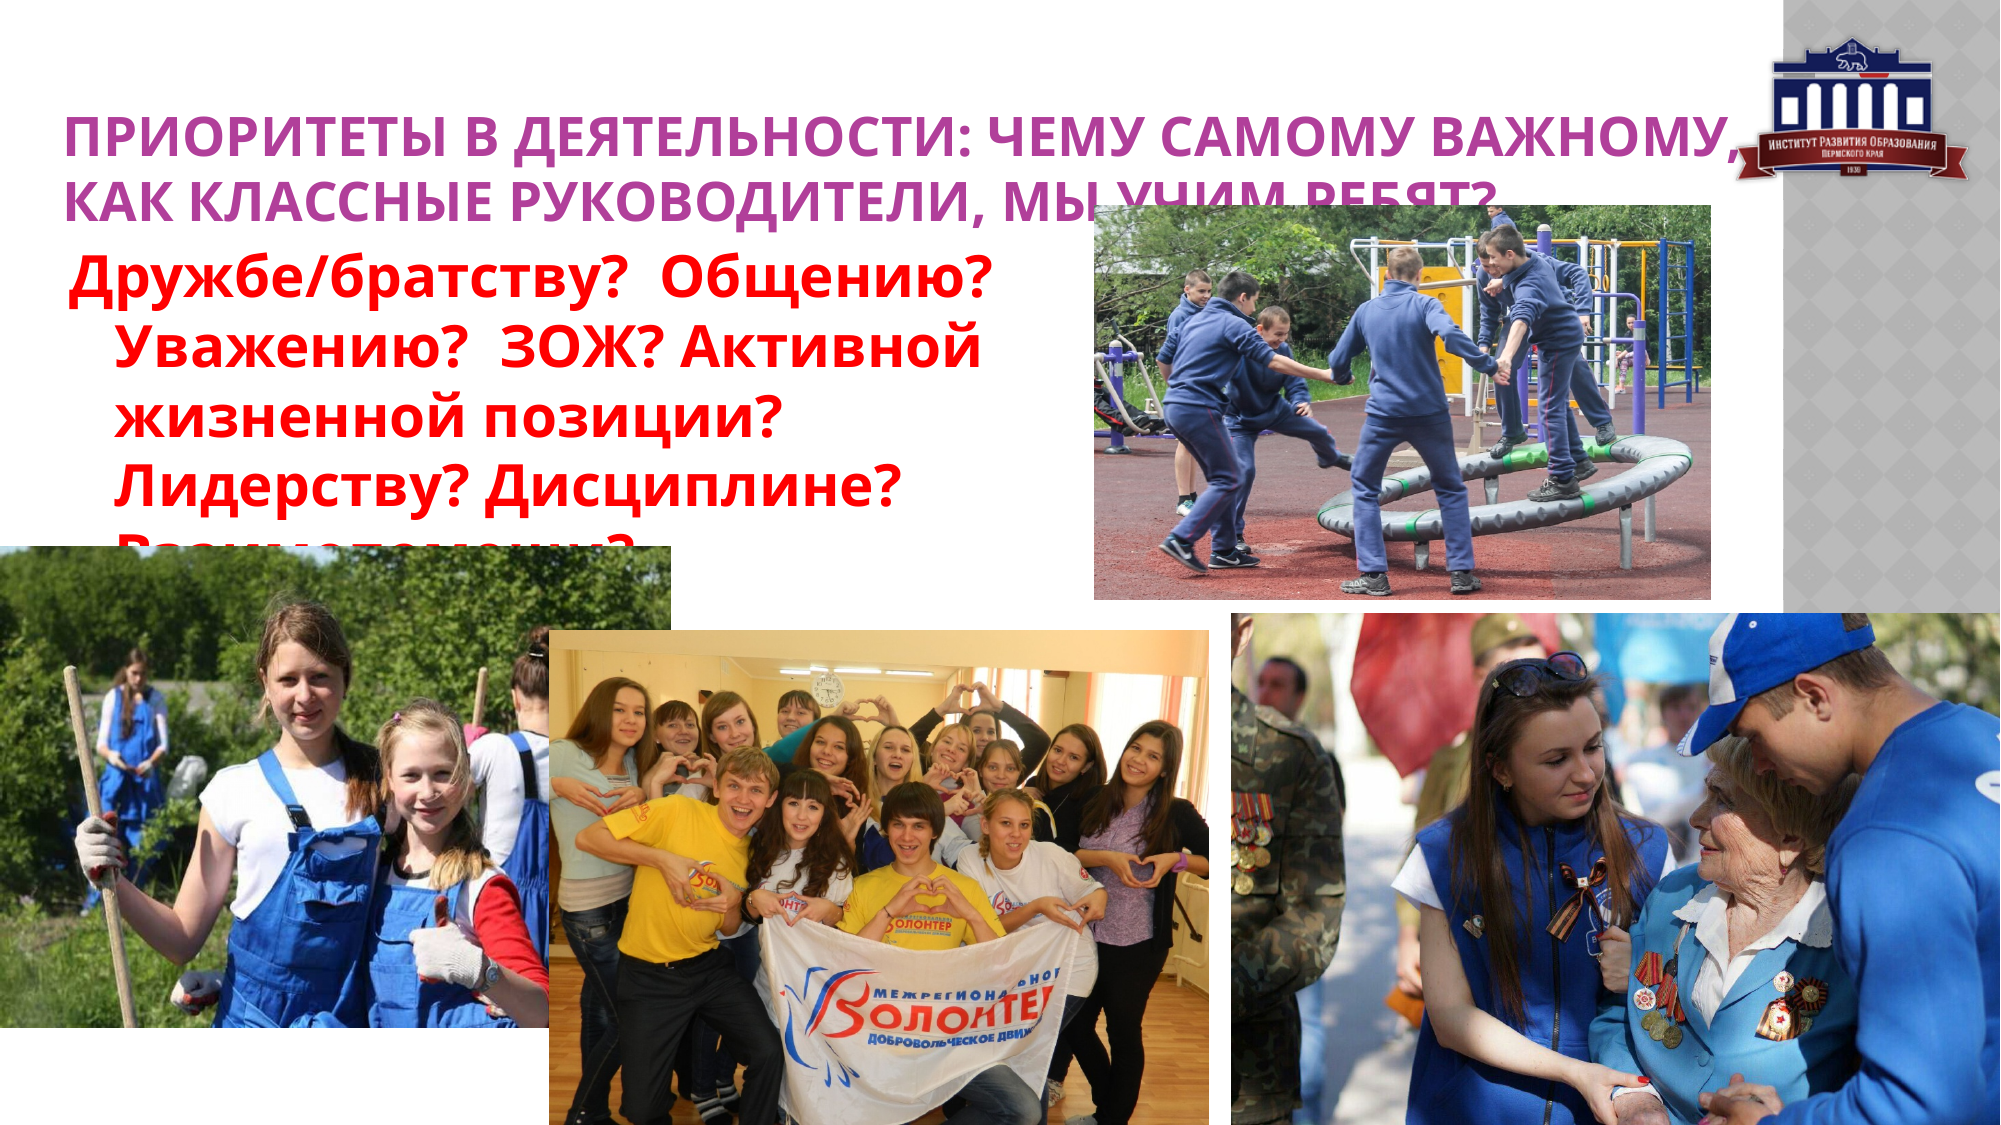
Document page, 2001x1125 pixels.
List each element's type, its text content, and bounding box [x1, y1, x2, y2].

picture [0, 545, 1210, 1125]
title Приоритеты в деятельности: чему самому важному, как классные руководители, мы учим ребят? [55, 45, 1753, 233]
picture [1730, 30, 1974, 187]
picture [1230, 612, 2000, 1125]
picture [1094, 205, 1711, 600]
list Дружбе/братству? Общению? Уважению? ЗОЖ? Активной жизненной позиции? Лидерству? Дисциплине? Взаимопомощи? [55, 231, 1158, 627]
